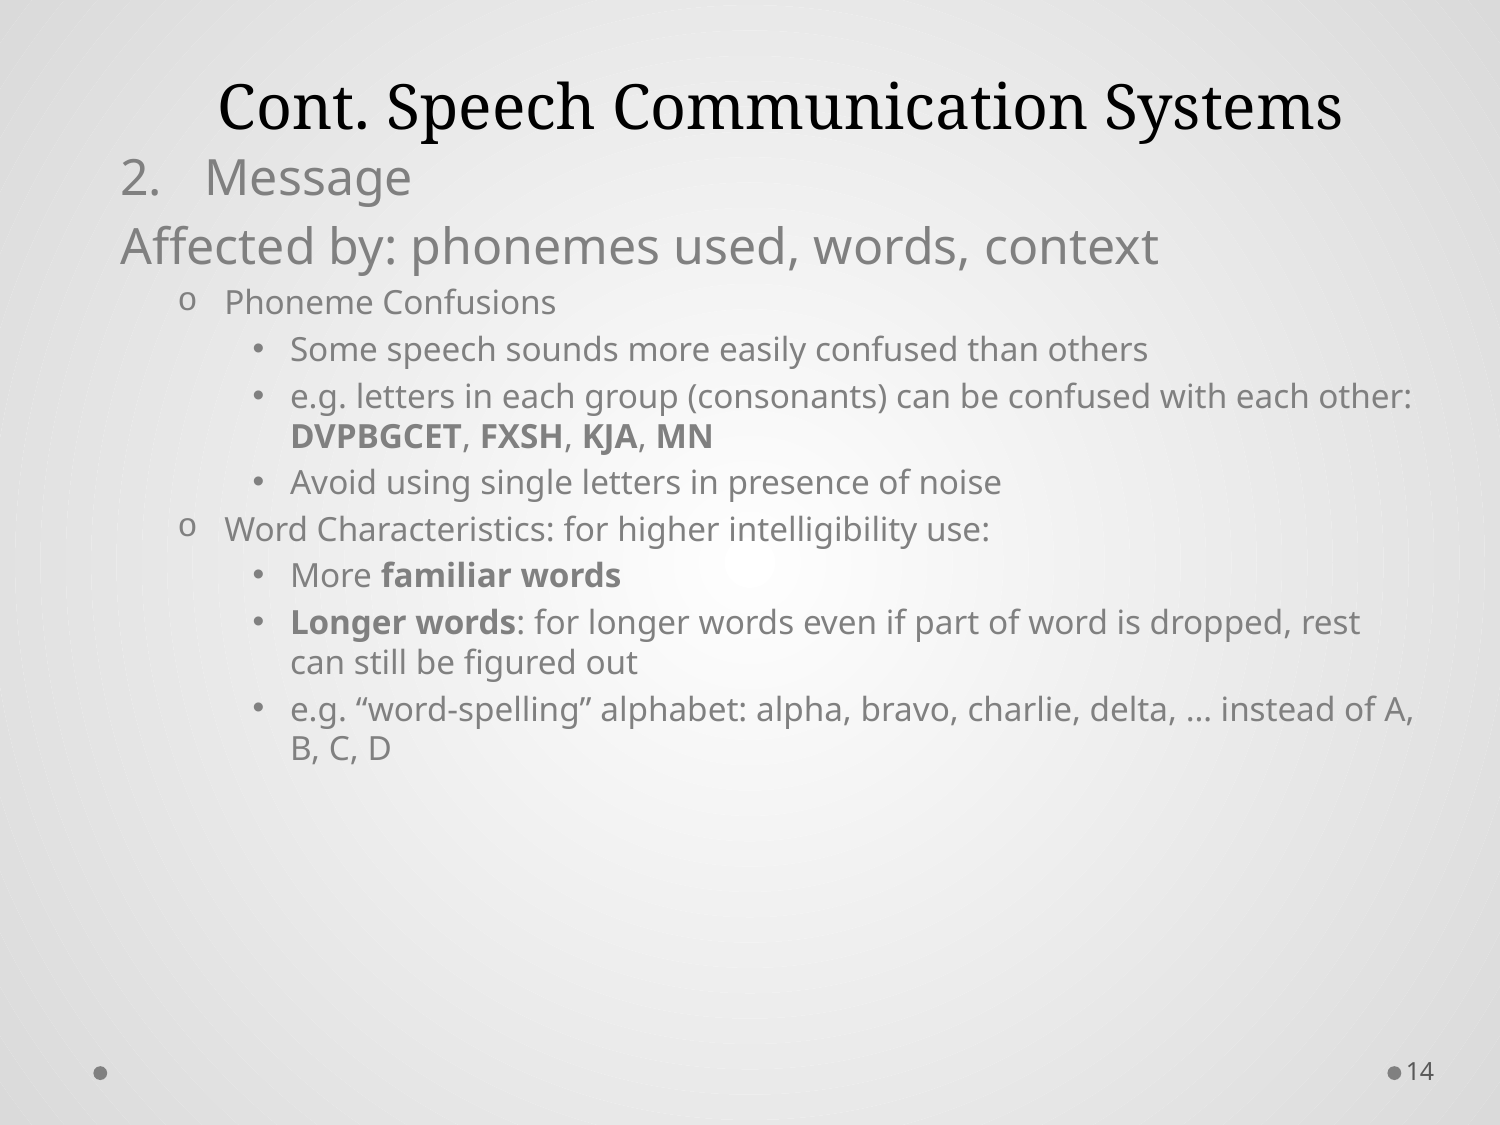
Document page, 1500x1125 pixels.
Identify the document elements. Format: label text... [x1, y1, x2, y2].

slide_number 14 [1401, 1042, 1494, 1103]
title Cont. Speech Communication Systems [62, 50, 1500, 150]
list Message Affected by: phonemes used, words, context Phoneme Confusions Some speech sounds more easily confused than others e.g. letters in each group (consonants) can be confused with each other: DVPBGCET, FXSH, KJA, MN Avoid using single letters in presence of noise Word Characteristics: for higher intelligibility use: More familiar words Longer words: for longer words even if part of word is dropped, rest can still be figured out e.g. “word-spelling” alphabet: alpha, bravo, charlie, delta, … instead of A, B, C, D [87, 137, 1438, 1113]
